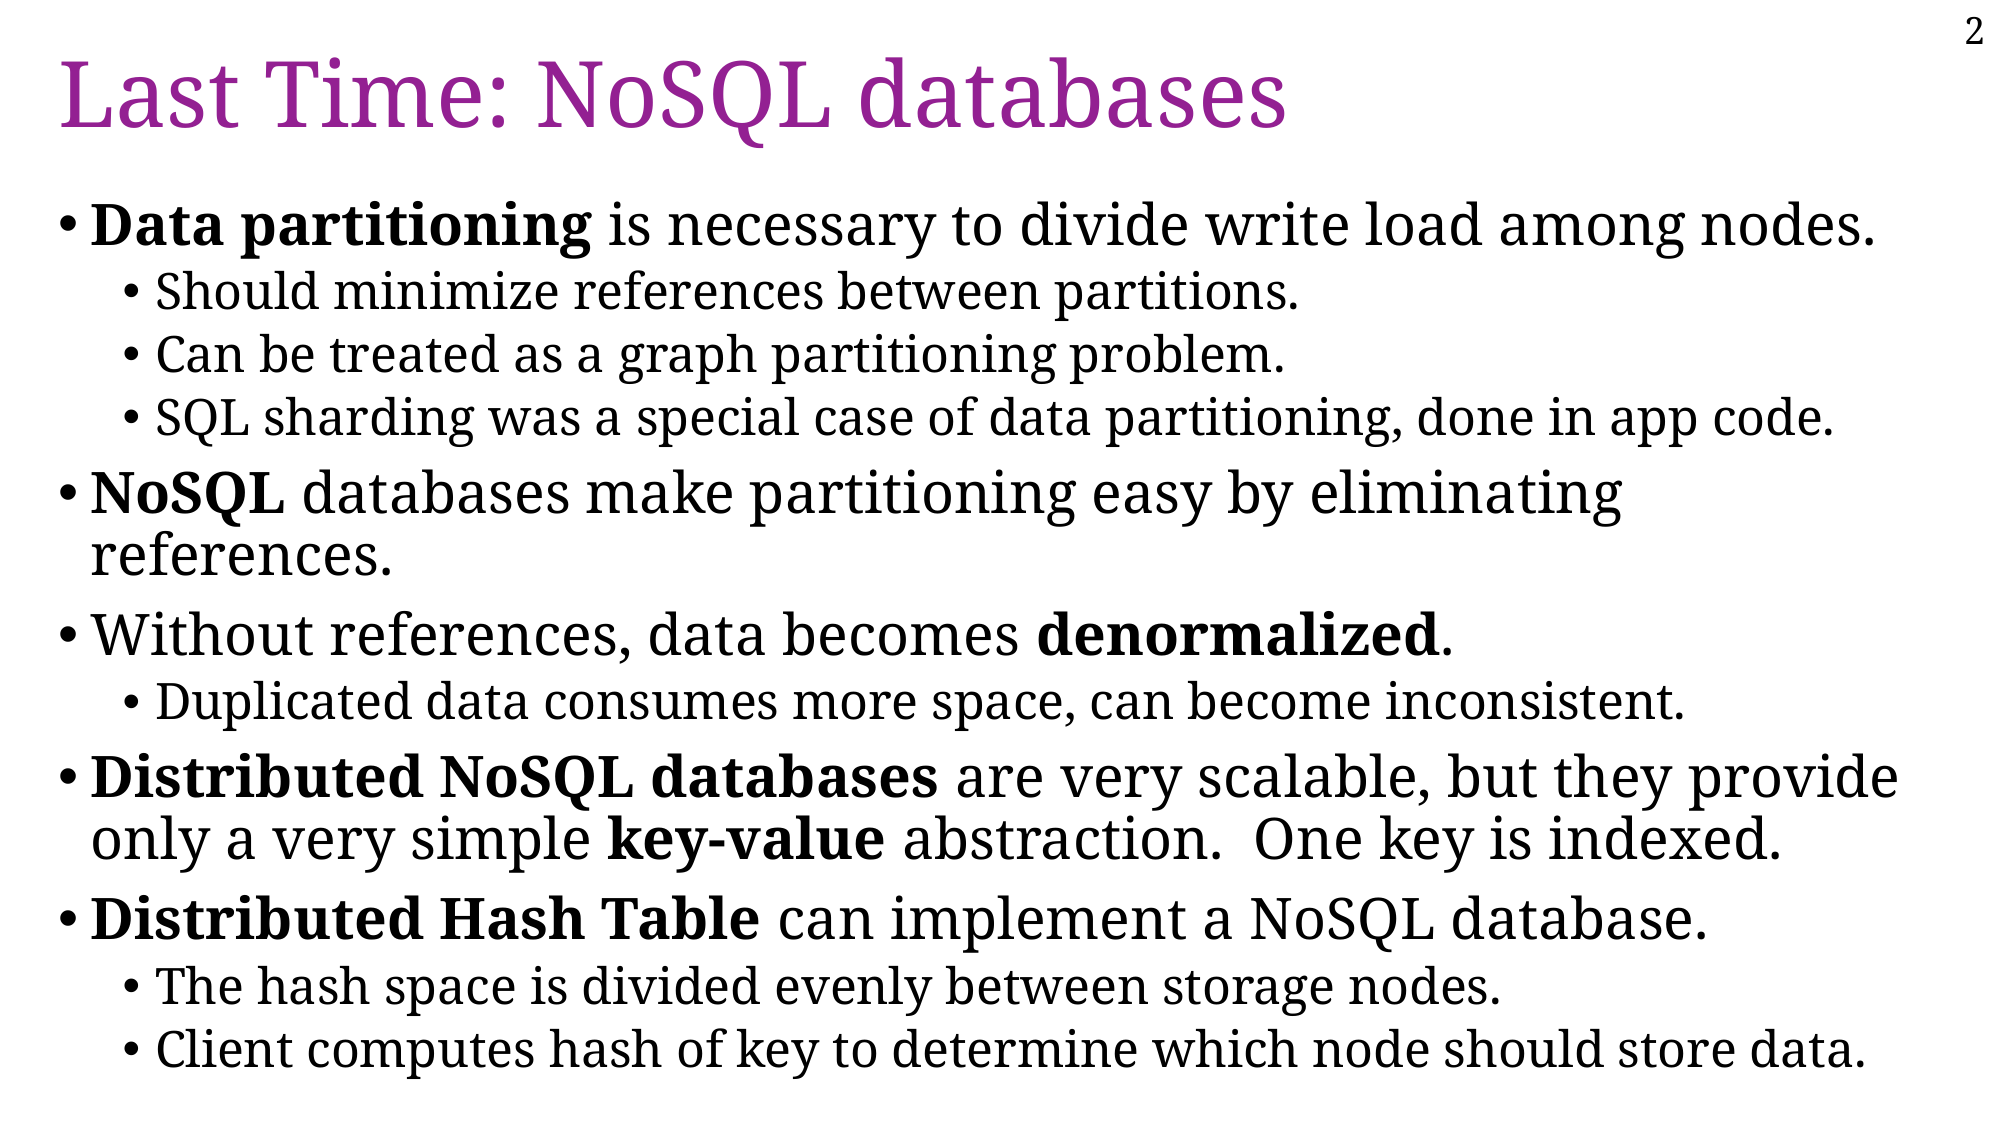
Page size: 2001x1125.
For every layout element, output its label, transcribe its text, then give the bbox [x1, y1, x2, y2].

list Data partitioning is necessary to divide write load among nodes. Should minimize references between partitions. Can be treated as a graph partitioning problem. SQL sharding was a special case of data partitioning, done in app code. NoSQL databases make partitioning easy by eliminating references. Without references, data becomes denormalized. Duplicated data consumes more space, can become inconsistent. Distributed NoSQL databases are very scalable, but they provide only a very simple key-value abstraction. One key is indexed. Distributed Hash Table can implement a NoSQL database. The hash space is divided evenly between storage nodes. Client computes hash of key to determine which node should store data. [43, 188, 1953, 1106]
title Last Time: NoSQL databases [43, 25, 1953, 171]
